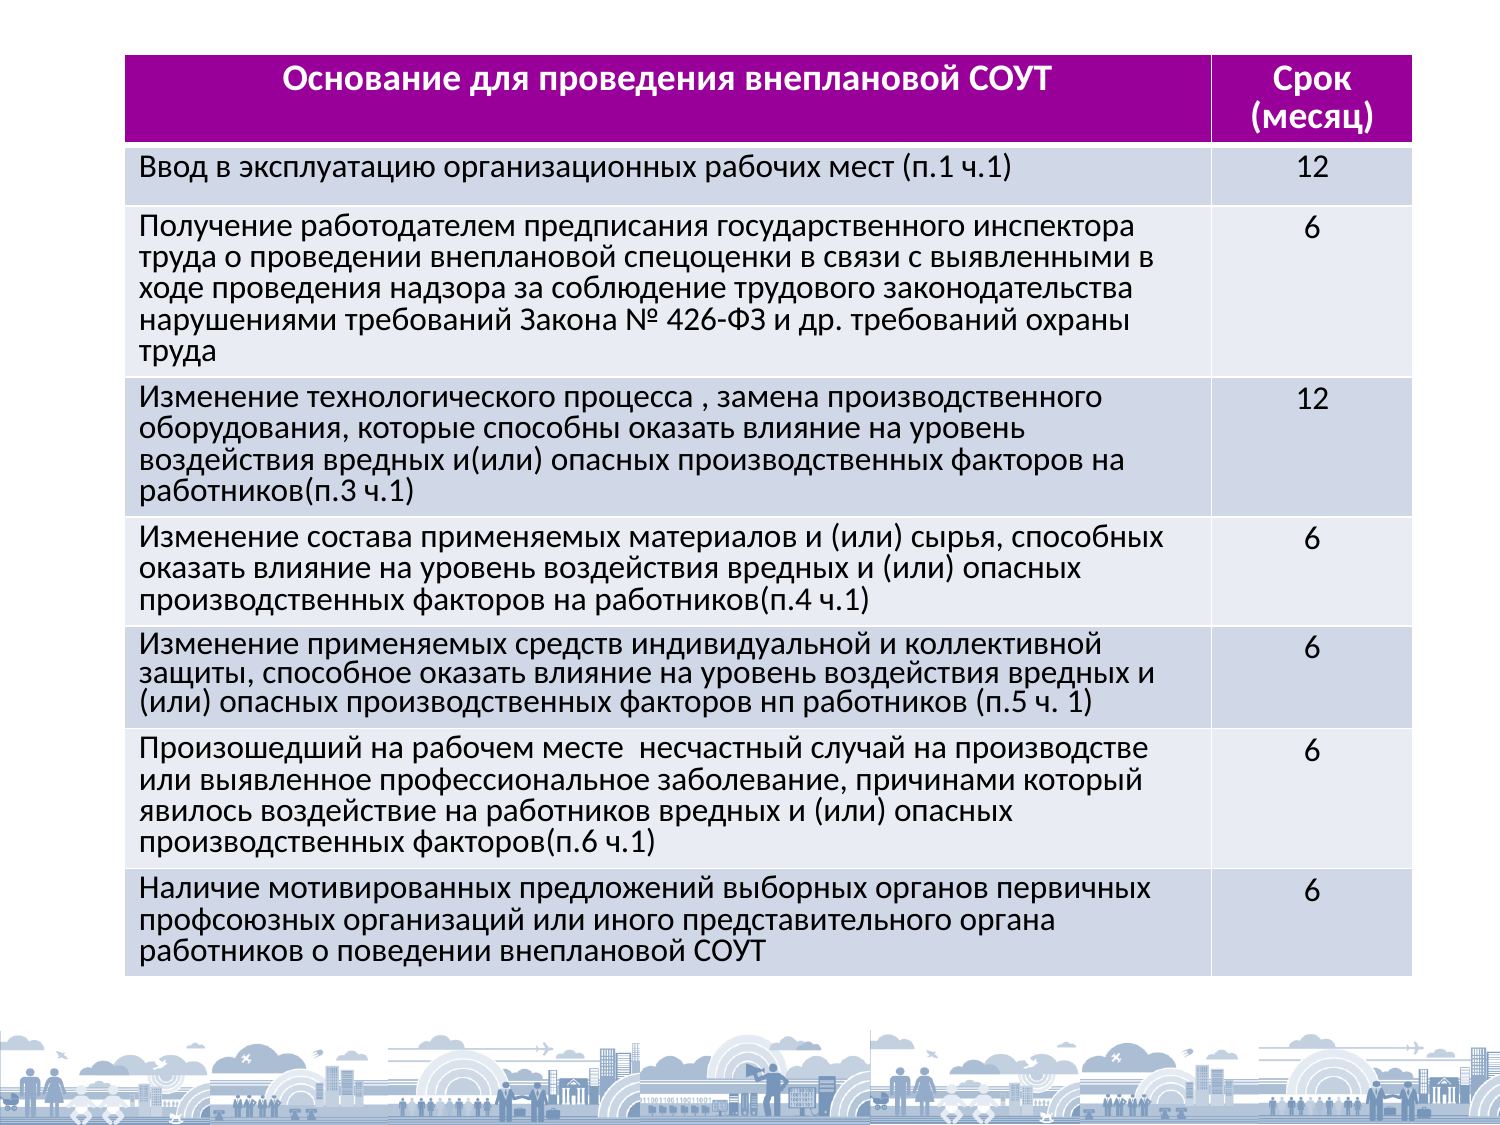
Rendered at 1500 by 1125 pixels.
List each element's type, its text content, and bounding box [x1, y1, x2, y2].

table_cell 6 [1212, 518, 1412, 625]
table_cell Наличие мотивированных предложений выборных органов первичных профсоюзных организаций или иного представительного органа работников о поведении внеплановой СОУТ [125, 869, 1211, 976]
table_cell Ввод в эксплуатацию организационных рабочих мест (п.1 ч.1) [125, 148, 1211, 205]
table_cell Изменение технологического процесса , замена производственного оборудования, которые способны оказать влияние на уровень воздействия вредных и(или) опасных производственных факторов на работников(п.3 ч.1) [125, 378, 1211, 516]
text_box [0, 1030, 1500, 1125]
table_cell Изменение применяемых средств индивидуальной и коллективной защиты, способное оказать влияние на уровень воздействия вредных и (или) опасных производственных факторов нп работников (п.5 ч. 1) [125, 627, 1211, 728]
table_cell 6 [1212, 627, 1412, 728]
table_cell Произошедший на рабочем месте несчастный случай на производстве или выявленное профессиональное заболевание, причинами который явилось воздействие на работников вредных и (или) опасных производственных факторов(п.6 ч.1) [125, 729, 1211, 868]
table_cell 6 [1212, 729, 1412, 868]
table_cell 6 [1212, 207, 1412, 376]
table_cell 12 [1212, 378, 1412, 516]
table_cell 12 [1212, 148, 1412, 205]
table_cell Получение работодателем предписания государственного инспектора труда о проведении внеплановой спецоценки в связи с выявленными в ходе проведения надзора за соблюдение трудового законодательства нарушениями требований Закона № 426-ФЗ и др. требований охраны труда [125, 207, 1211, 376]
table_cell Изменение состава применяемых материалов и (или) сырья, способных оказать влияние на уровень воздействия вредных и (или) опасных производственных факторов на работников(п.4 ч.1) [125, 518, 1211, 625]
table_header Срок (месяц) [1212, 55, 1412, 142]
table_header Основание для проведения внеплановой СОУТ [125, 55, 1211, 142]
table_cell 6 [1212, 869, 1412, 976]
